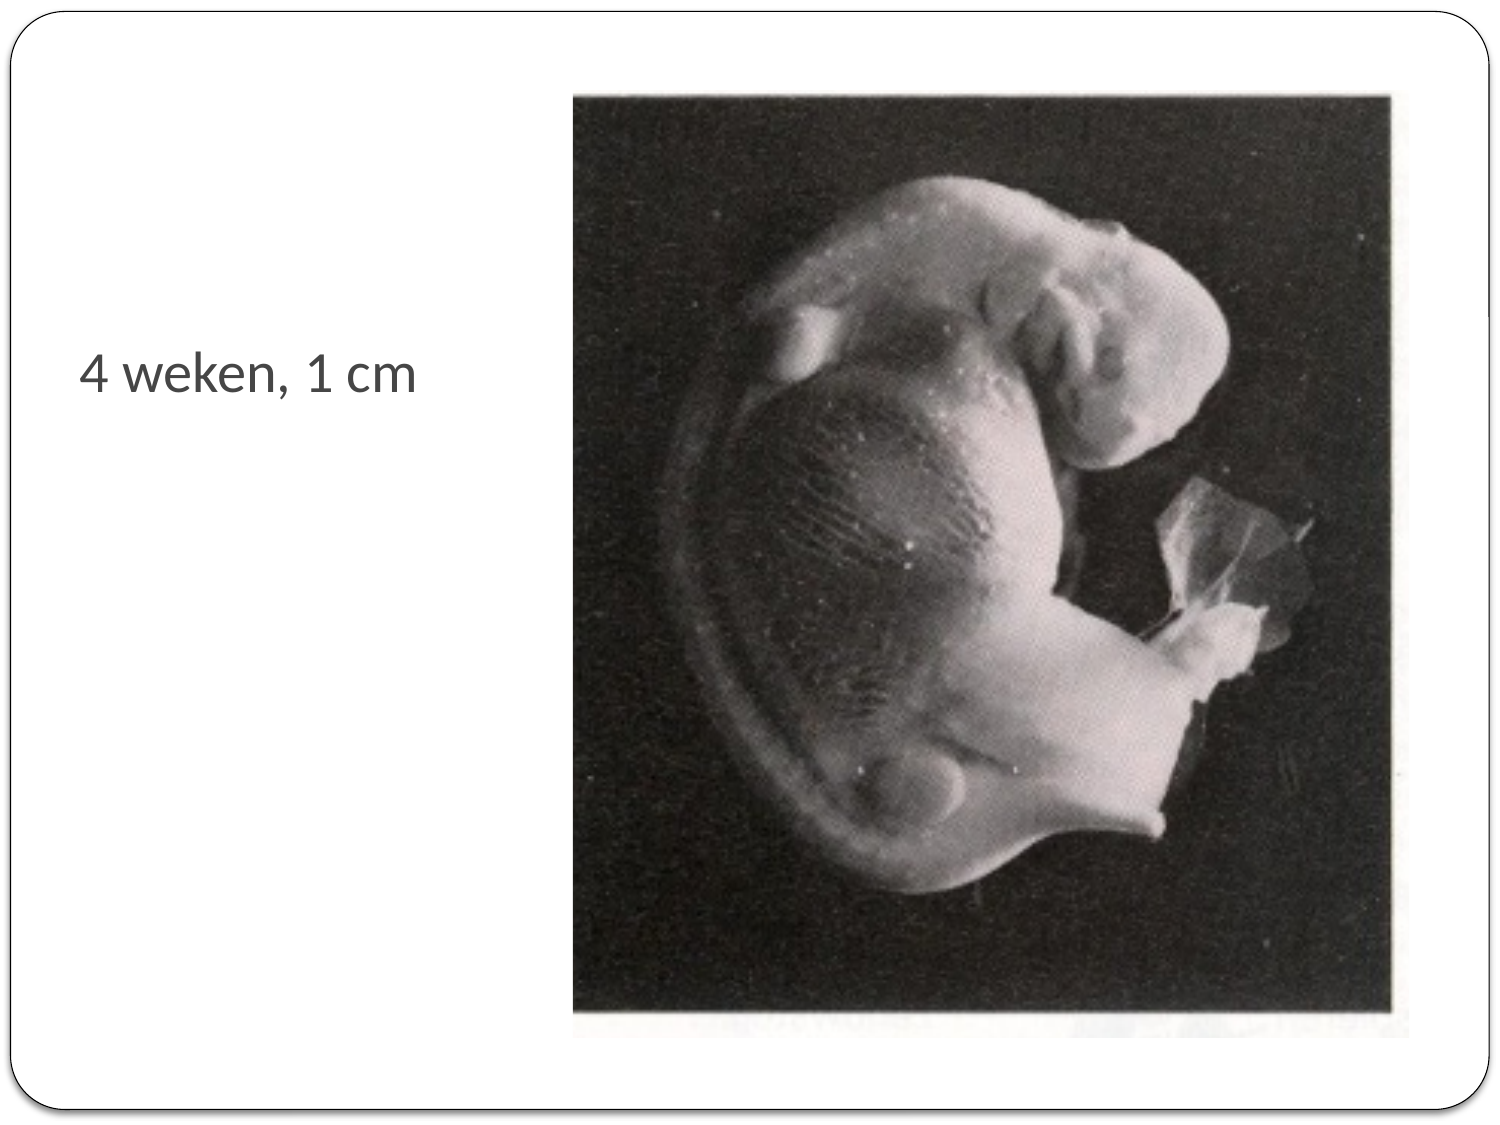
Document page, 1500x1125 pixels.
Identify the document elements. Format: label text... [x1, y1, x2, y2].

title 4 weken, 1 cm [64, 290, 566, 420]
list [572, 89, 1410, 1038]
